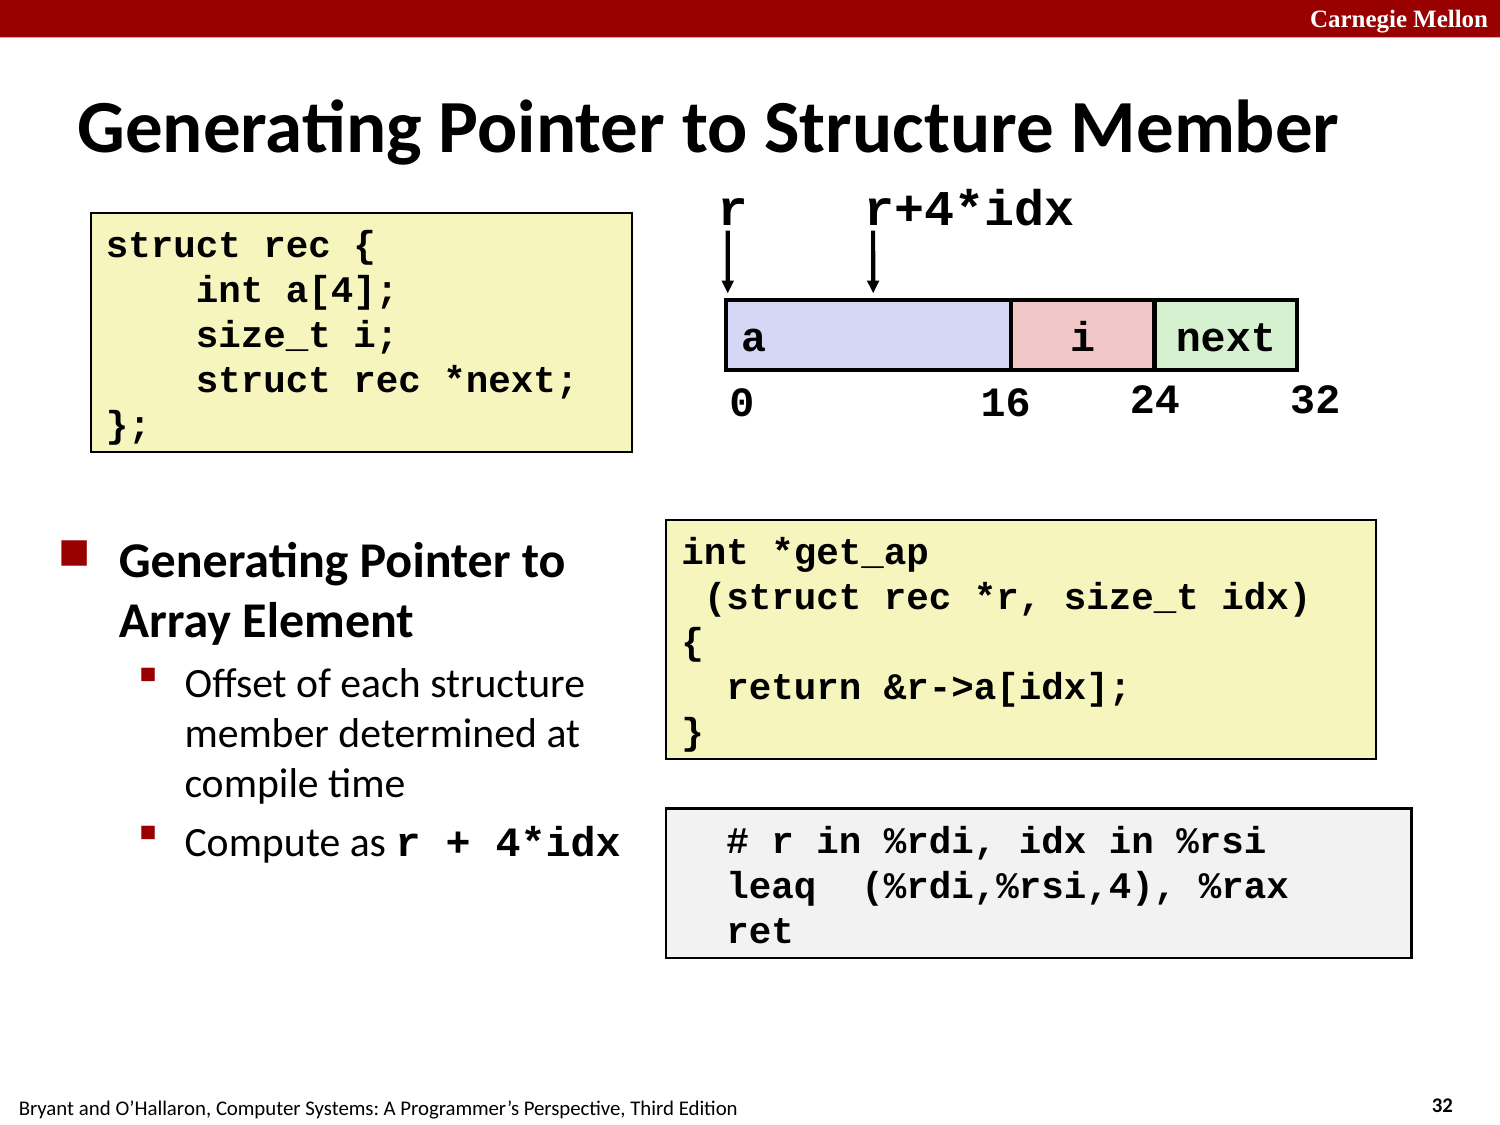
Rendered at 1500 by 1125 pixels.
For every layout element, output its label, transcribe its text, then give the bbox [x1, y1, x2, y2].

title Generating Pointer to Structure Member [62, 74, 1426, 170]
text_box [702, 167, 1356, 433]
text_box int *get_ap (struct rec *r, size_t idx) { return &r->a[idx]; } [692, 519, 1377, 760]
list Generating Pointer to Array Element Offset of each structure member determined at compile time Compute as r + 4*idx [47, 519, 692, 991]
text_box # r in %rdi, idx in %rsi leaq (%rdi,%rsi,4), %rax ret [692, 808, 1412, 958]
text_box struct rec { int a[4]; size_t i; struct rec *next; }; [91, 212, 632, 453]
